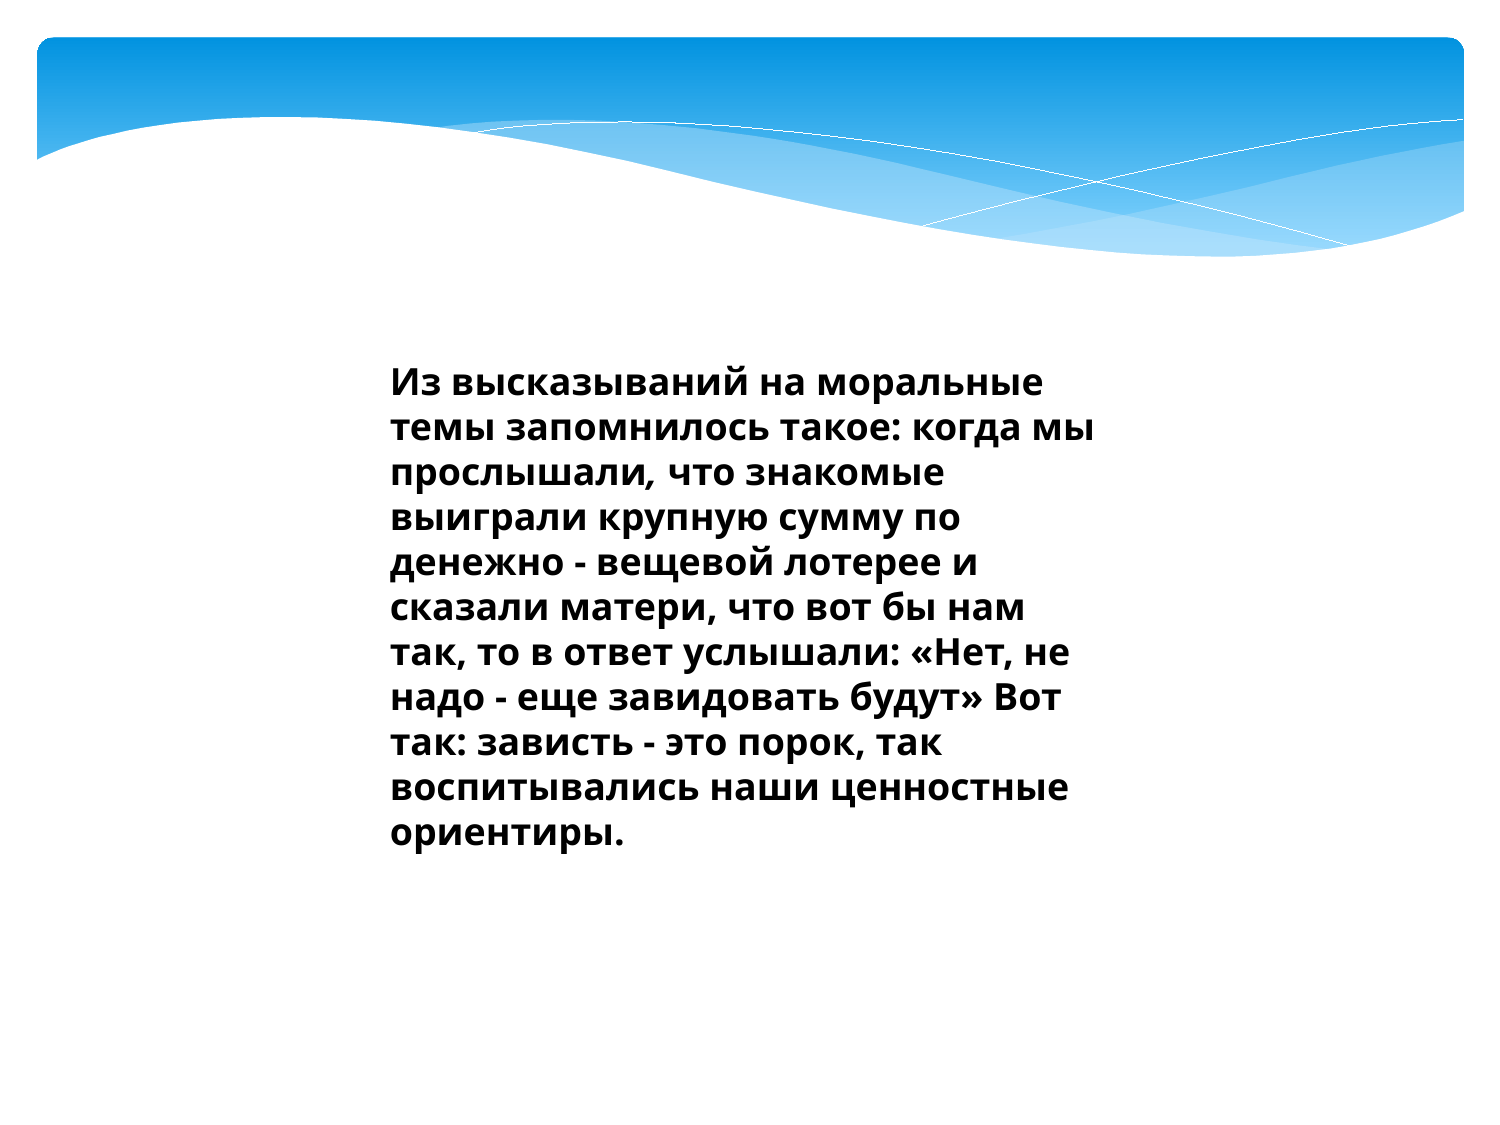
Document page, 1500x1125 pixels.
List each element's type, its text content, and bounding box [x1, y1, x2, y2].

text_box Из высказываний на моральные темы запомнилось такое: когда мы прослышали, что знакомые выиграли крупную сумму по денежно - вещевой лотерее и сказали матери, что вот бы нам так, то в ответ услышали: «Нет, не надо - еще завидовать будут» Вот так: зависть - это порок, так воспитывались наши ценностные ориентиры. [374, 350, 1125, 861]
